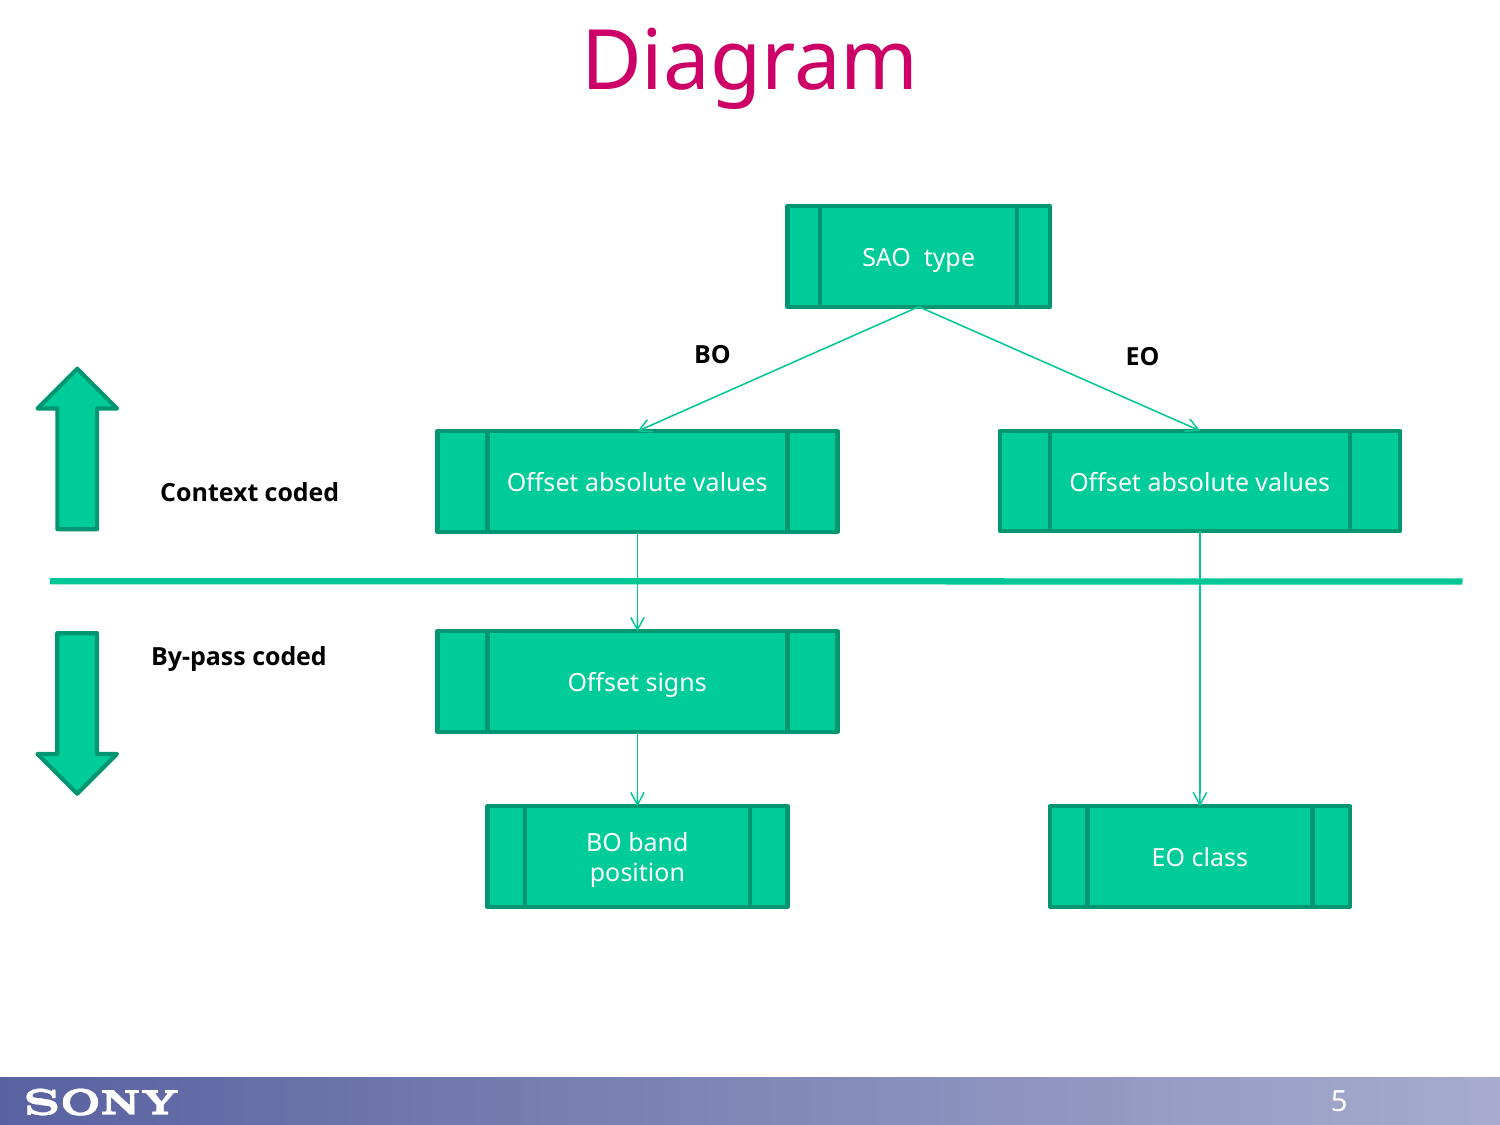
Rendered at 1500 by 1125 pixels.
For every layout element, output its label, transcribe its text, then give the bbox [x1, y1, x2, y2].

slide_number 5 [1049, 1074, 1363, 1125]
title Diagram [112, 0, 1388, 115]
picture [26, 1088, 178, 1116]
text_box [37, 205, 1463, 907]
